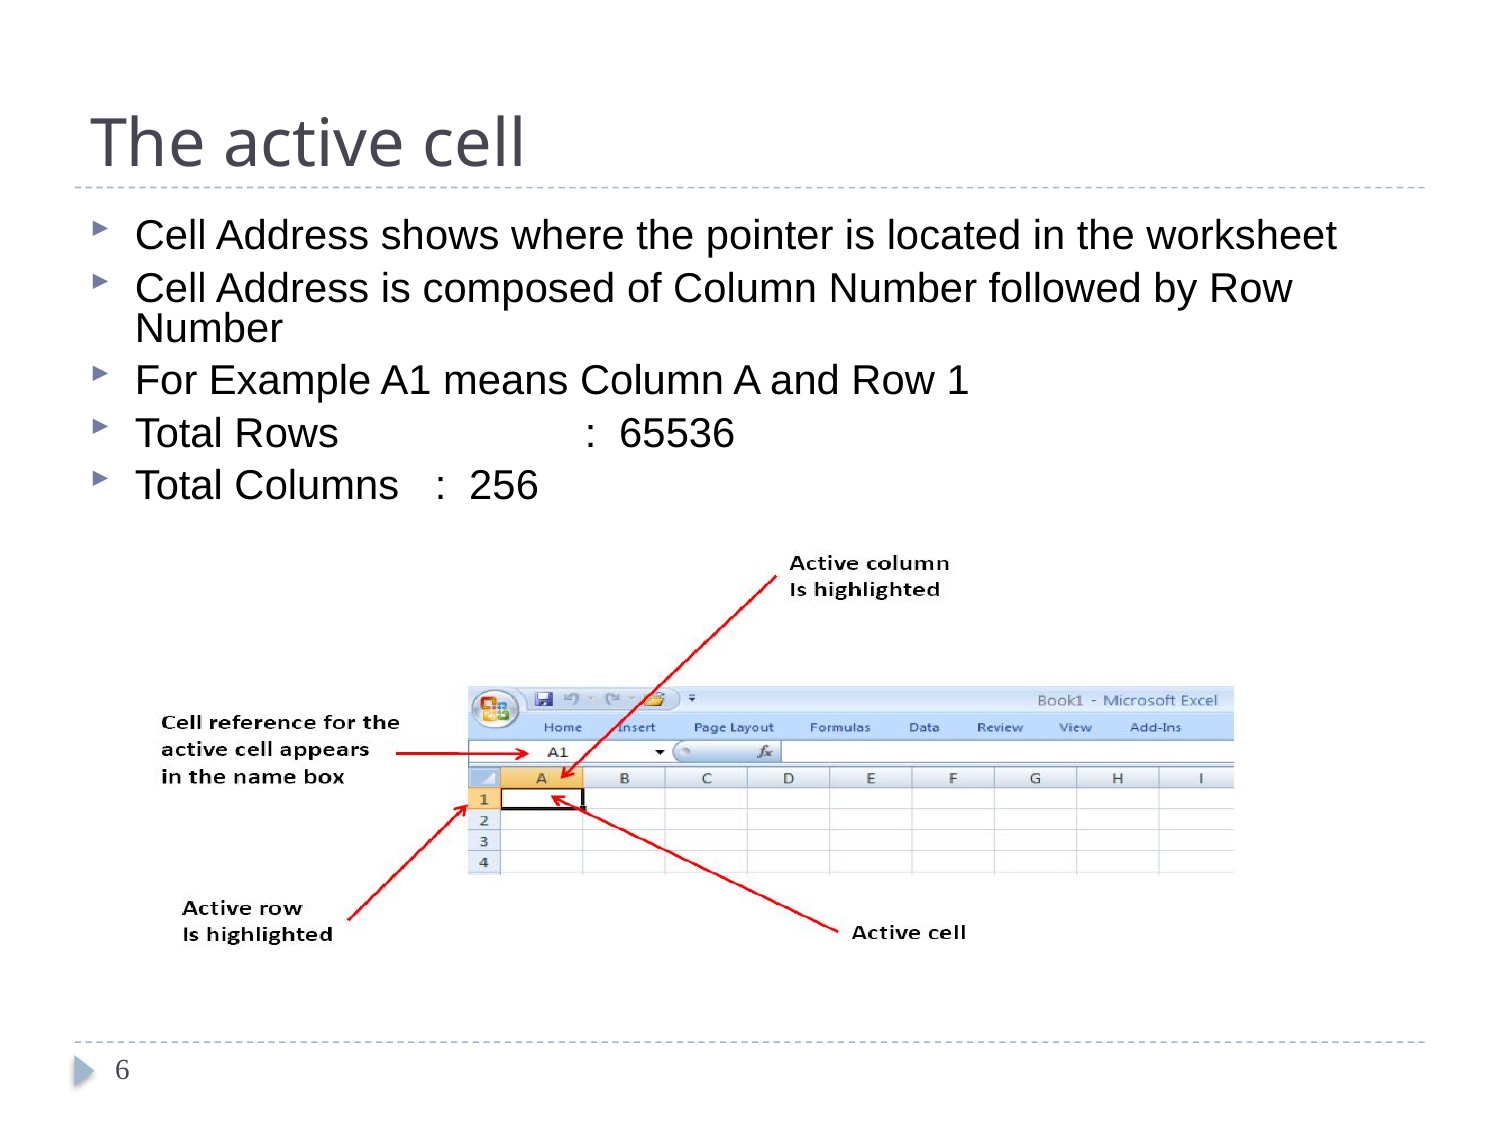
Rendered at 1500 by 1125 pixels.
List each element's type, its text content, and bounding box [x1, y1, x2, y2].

slide_number 6 [100, 1042, 426, 1103]
list Cell Address shows where the pointer is located in the worksheet Cell Address is composed of Column Number followed by Row Number For Example A1 means Column A and Row 1 Total Rows : 65536 Total Columns : 256 [74, 199, 1426, 1011]
title The active cell [74, 24, 1426, 188]
picture [147, 550, 1236, 950]
